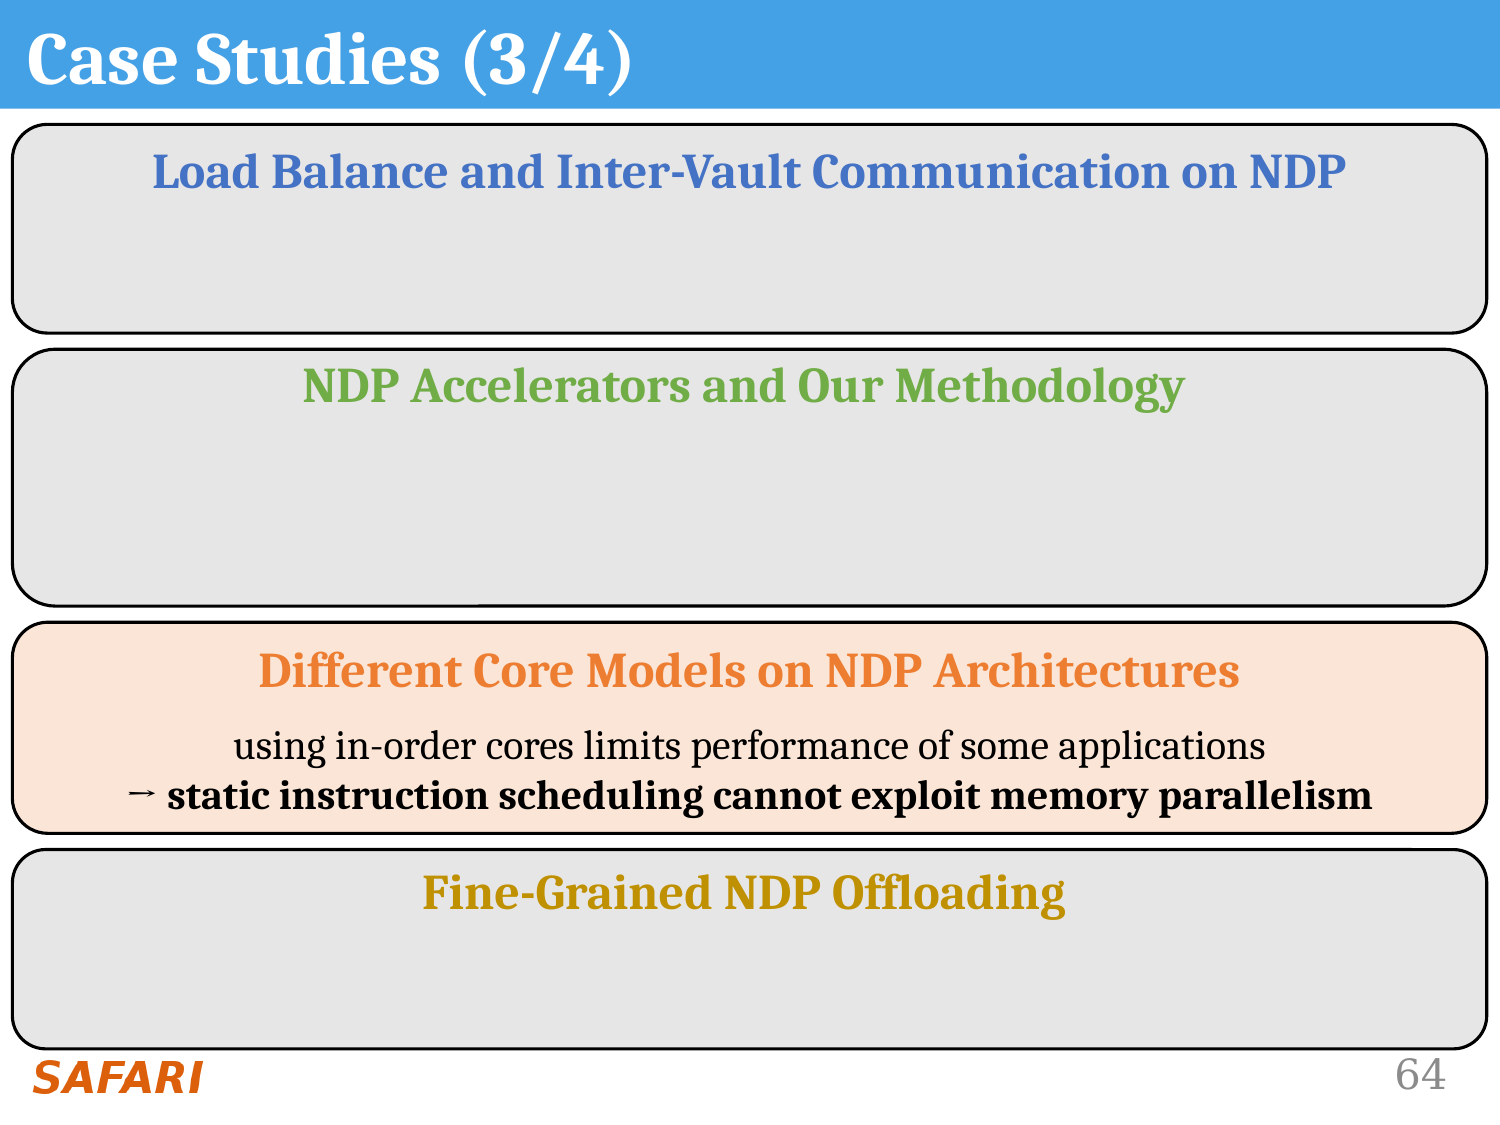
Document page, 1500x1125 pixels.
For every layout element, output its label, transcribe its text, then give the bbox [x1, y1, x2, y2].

text_box 64 [1299, 1042, 1463, 1103]
text_box Load Balance and Inter-Vault Communication on NDP portion of the memory requests an NDP core issues go to remote vaults → increases the memory access latency for the NDP core [11, 123, 1488, 335]
title Case Studies (3/4) [12, 12, 1487, 134]
text_box NDP Accelerators and Our Methodology NDP accelerator is faster than compute-centric accelerator for Class 1a and 1b applications; slower for Class 2c \→ key observations hold for other NDP architectures [11, 348, 1488, 608]
picture [31, 1051, 209, 1104]
text_box Different Core Models on NDP Architectures using in-order cores limits performance of some applications → static instruction scheduling cannot exploit memory parallelism [11, 621, 1488, 835]
text_box Fine-Grained NDP Offloading few basic blocks are responsible for most of LLC misses → offloading such basic blocks to NDP are enough to improve performance [11, 848, 1488, 1050]
